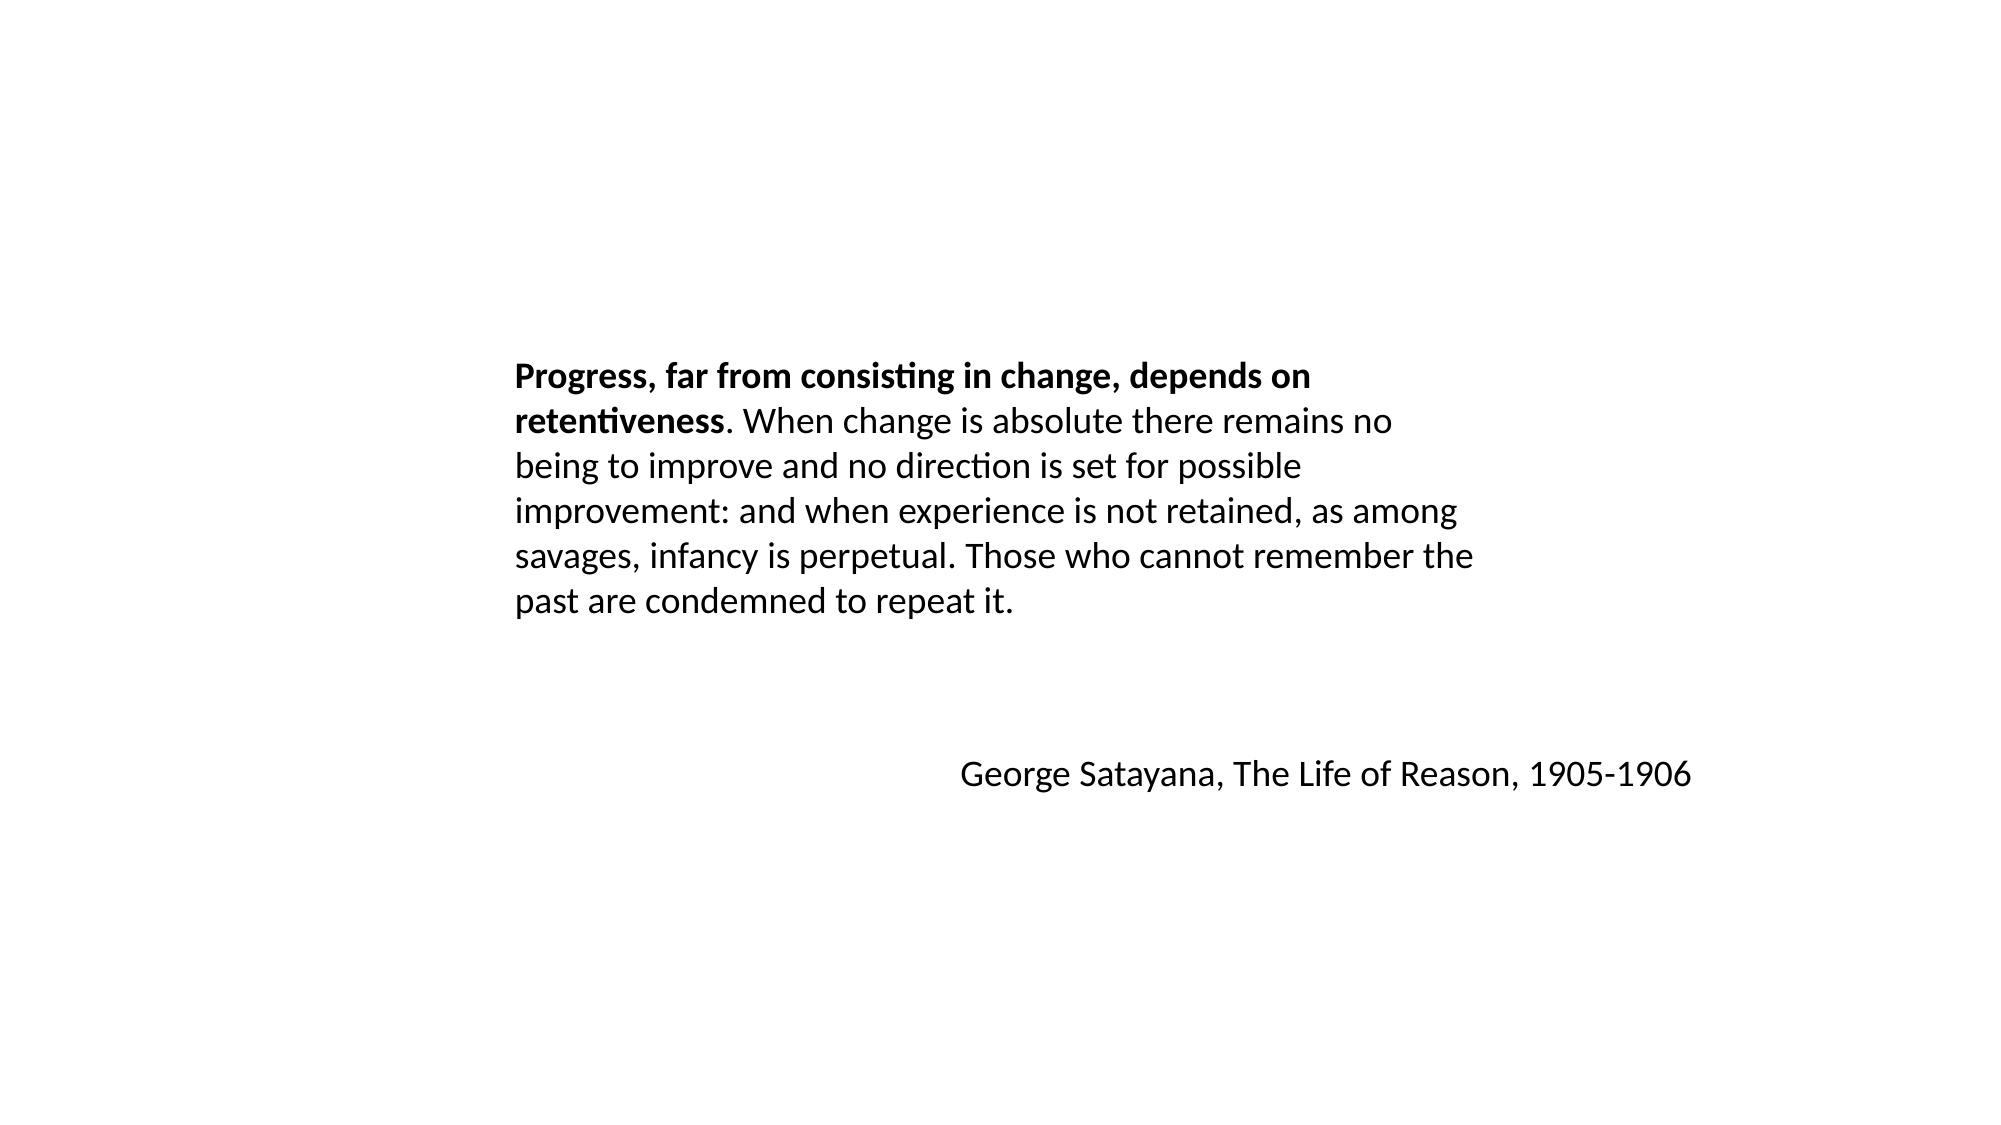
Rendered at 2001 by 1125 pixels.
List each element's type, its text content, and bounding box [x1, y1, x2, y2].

text_box Progress, far from consisting in change, depends on retentiveness. When change is absolute there remains no being to improve and no direction is set for possible improvement: and when experience is not retained, as among savages, infancy is perpetual. Those who cannot remember the past are condemned to repeat it. [500, 343, 1500, 629]
text_box George Satayana, The Life of Reason, 1905-1906 [945, 741, 1708, 801]
